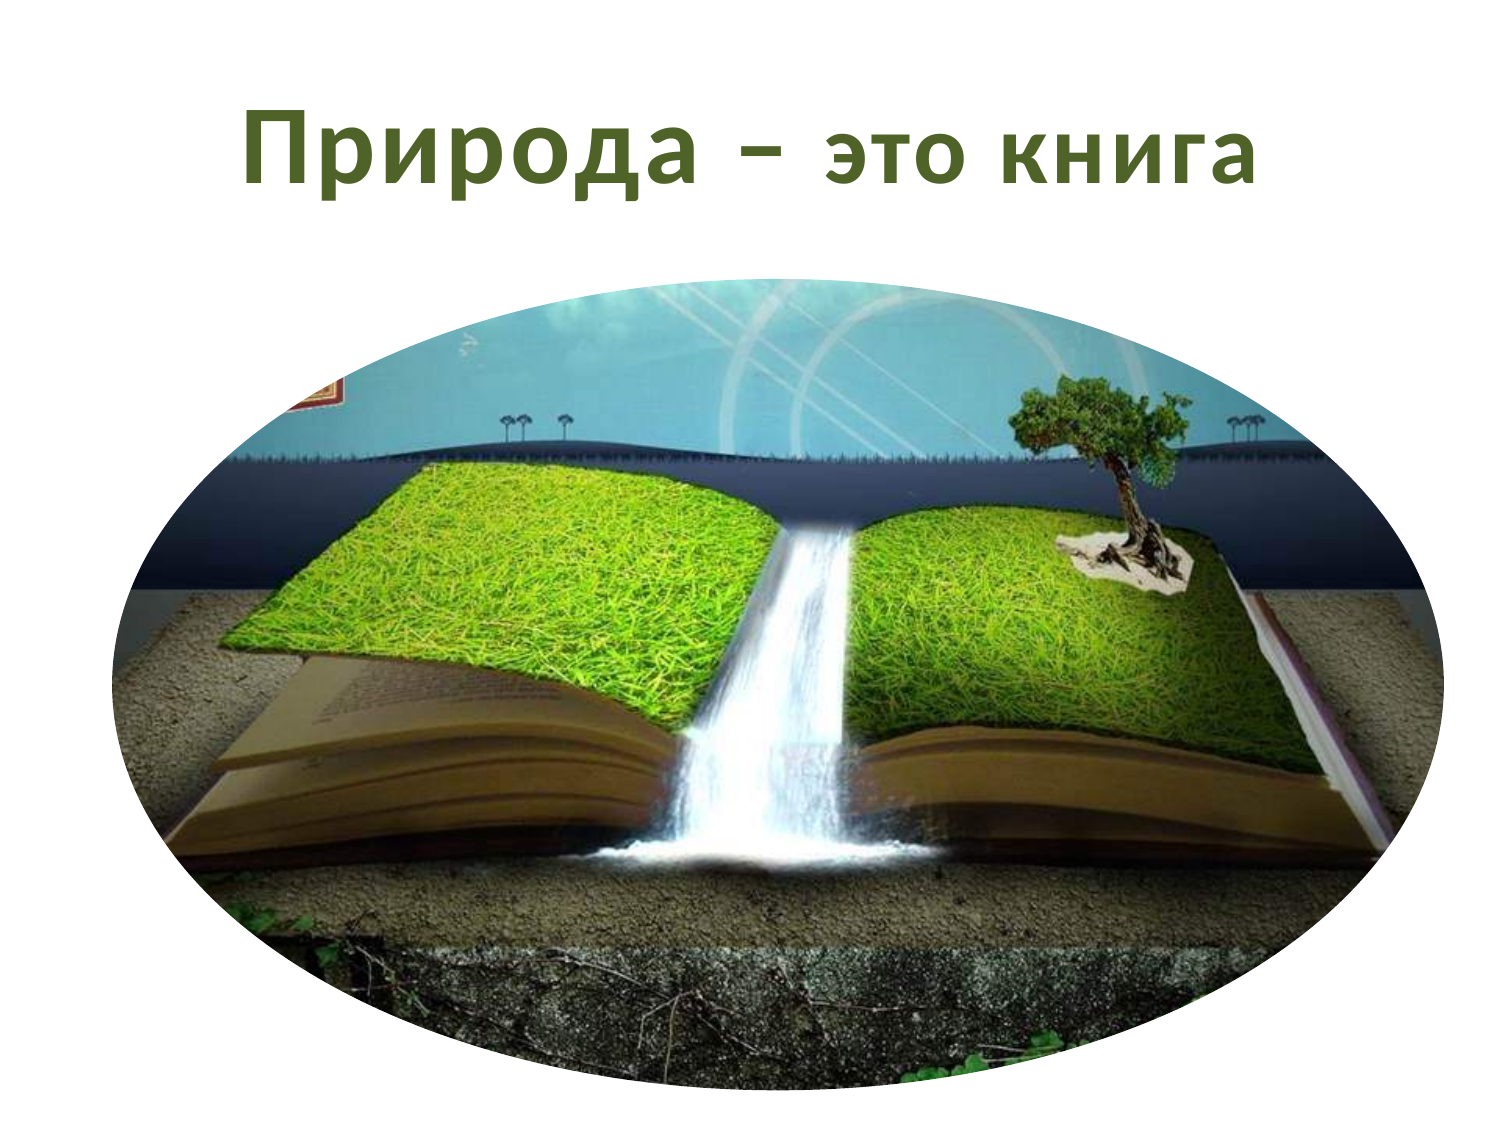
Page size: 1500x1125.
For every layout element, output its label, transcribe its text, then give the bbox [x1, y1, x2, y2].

picture [111, 278, 1445, 1091]
title Природа – это книга [75, 37, 1425, 241]
